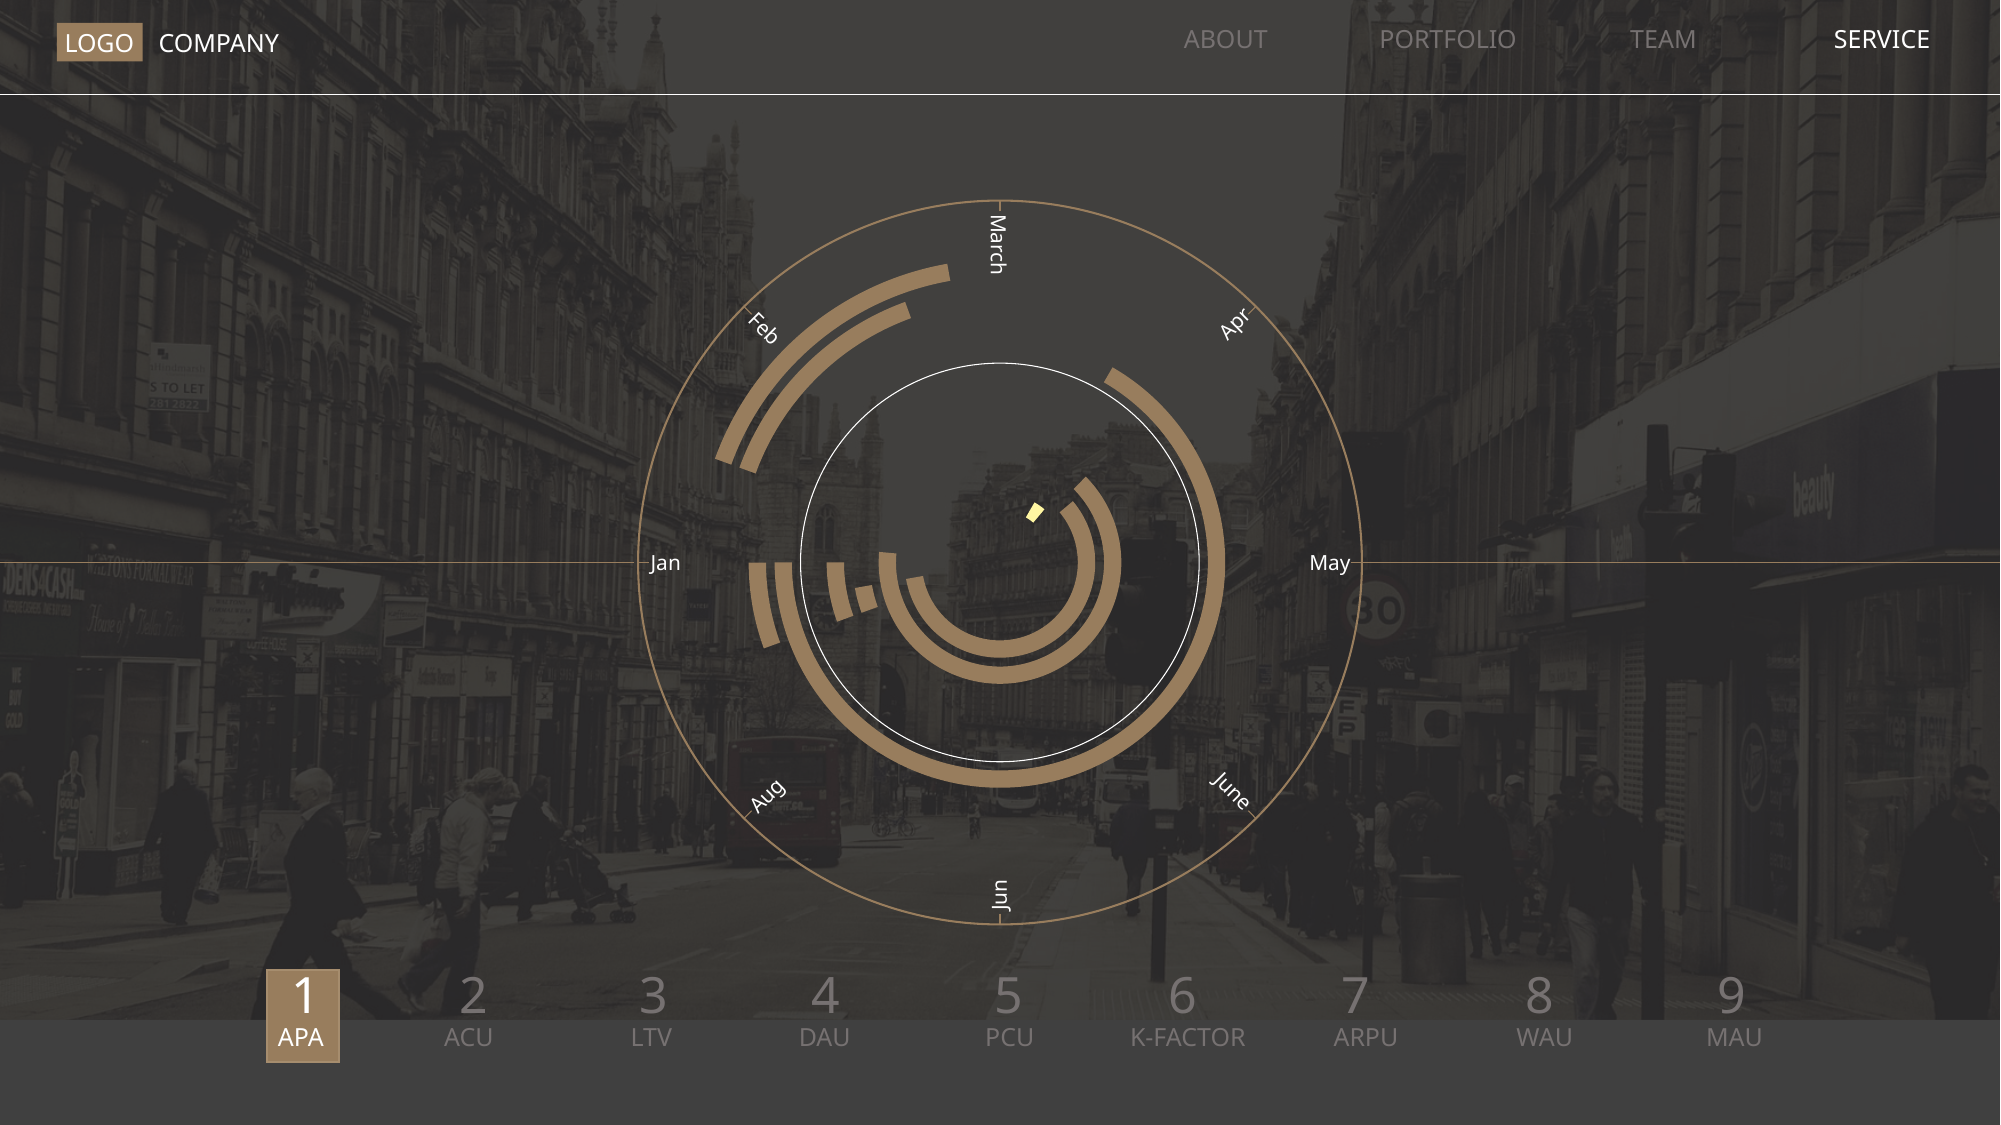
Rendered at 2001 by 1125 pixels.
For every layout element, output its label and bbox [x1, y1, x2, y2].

picture [0, 95, 2000, 1125]
picture [0, 0, 2000, 94]
text_box [638, 200, 999, 925]
text_box [1001, 200, 1362, 925]
